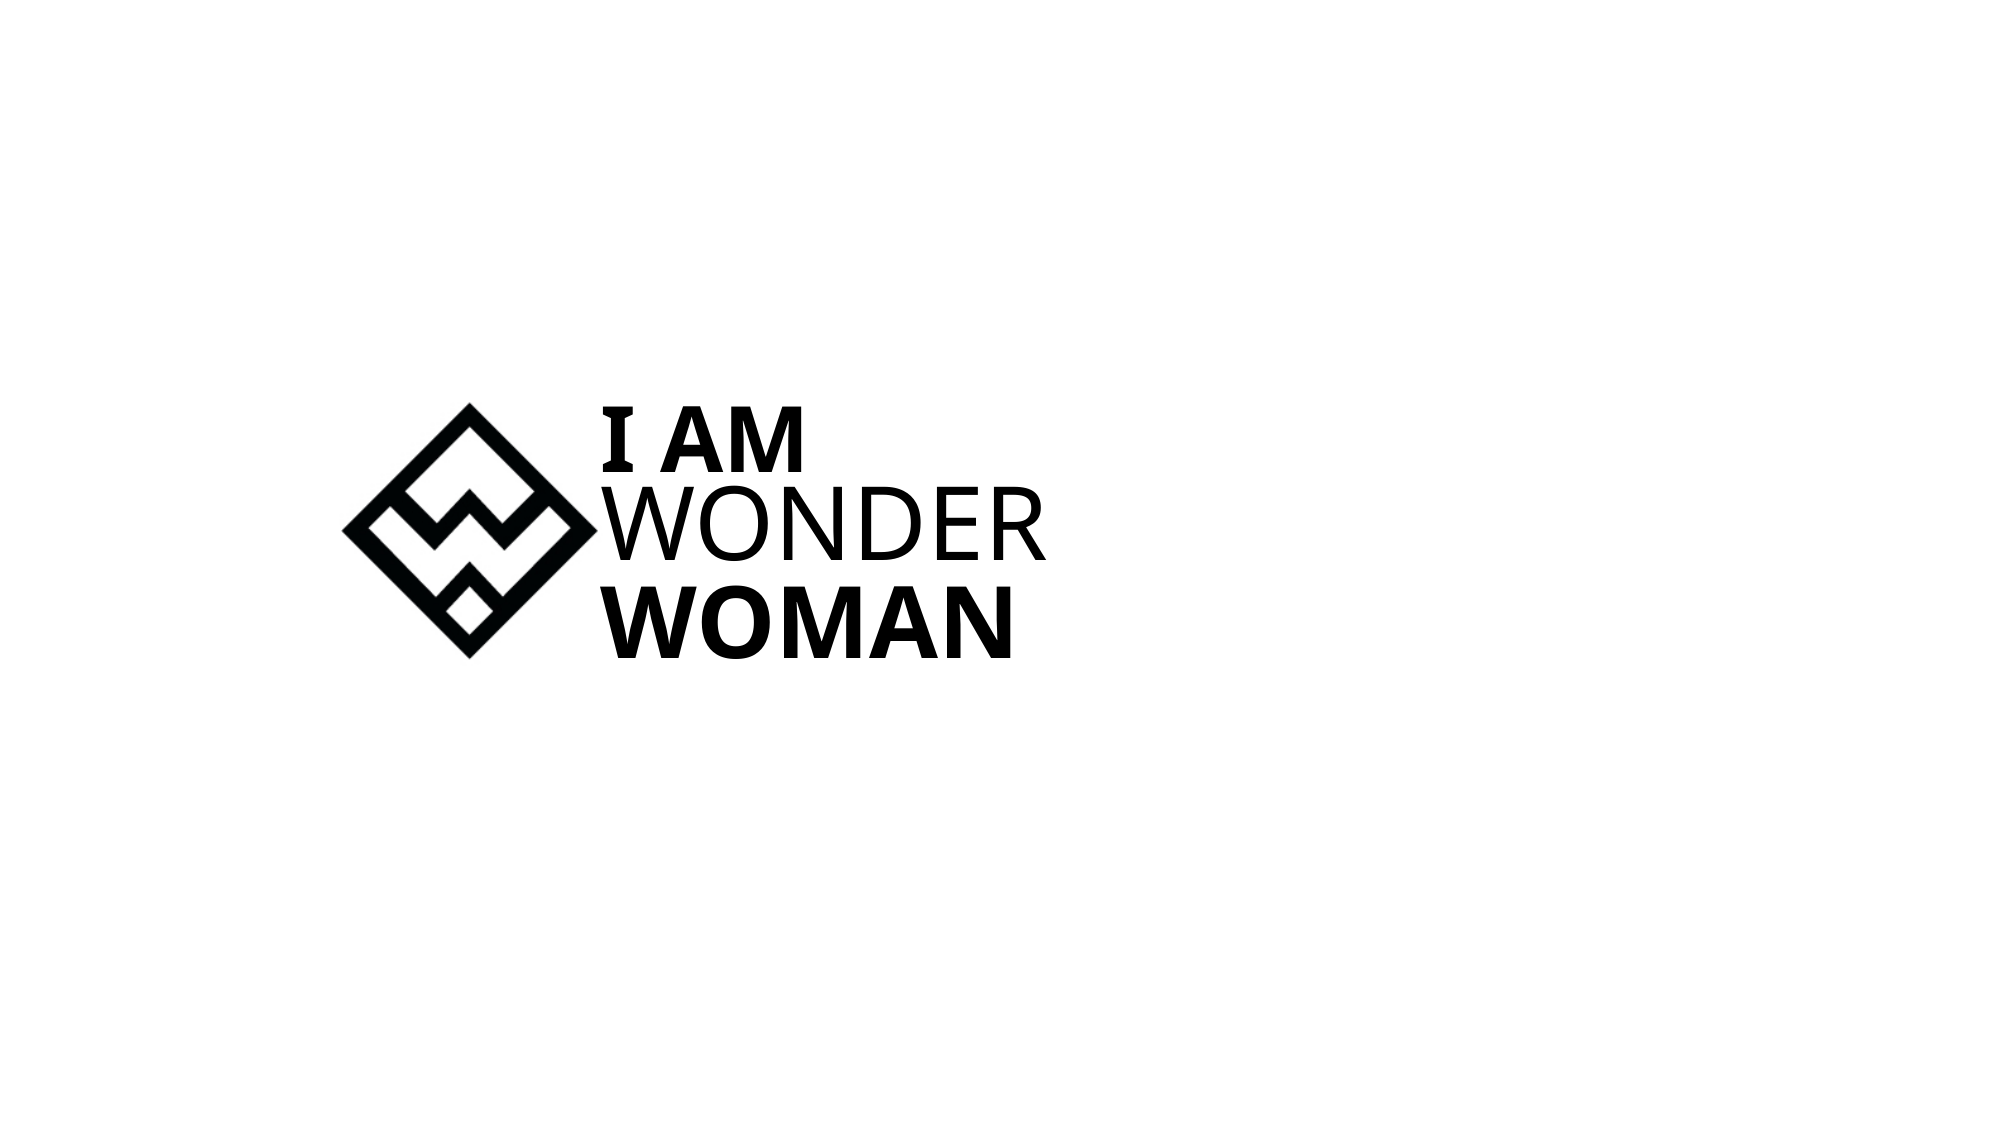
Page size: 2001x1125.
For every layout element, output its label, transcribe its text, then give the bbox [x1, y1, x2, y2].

picture [297, 395, 604, 691]
text_box WONDER [604, 462, 1134, 564]
text_box I AM [585, 385, 828, 462]
text_box WOMAN [604, 564, 1710, 688]
